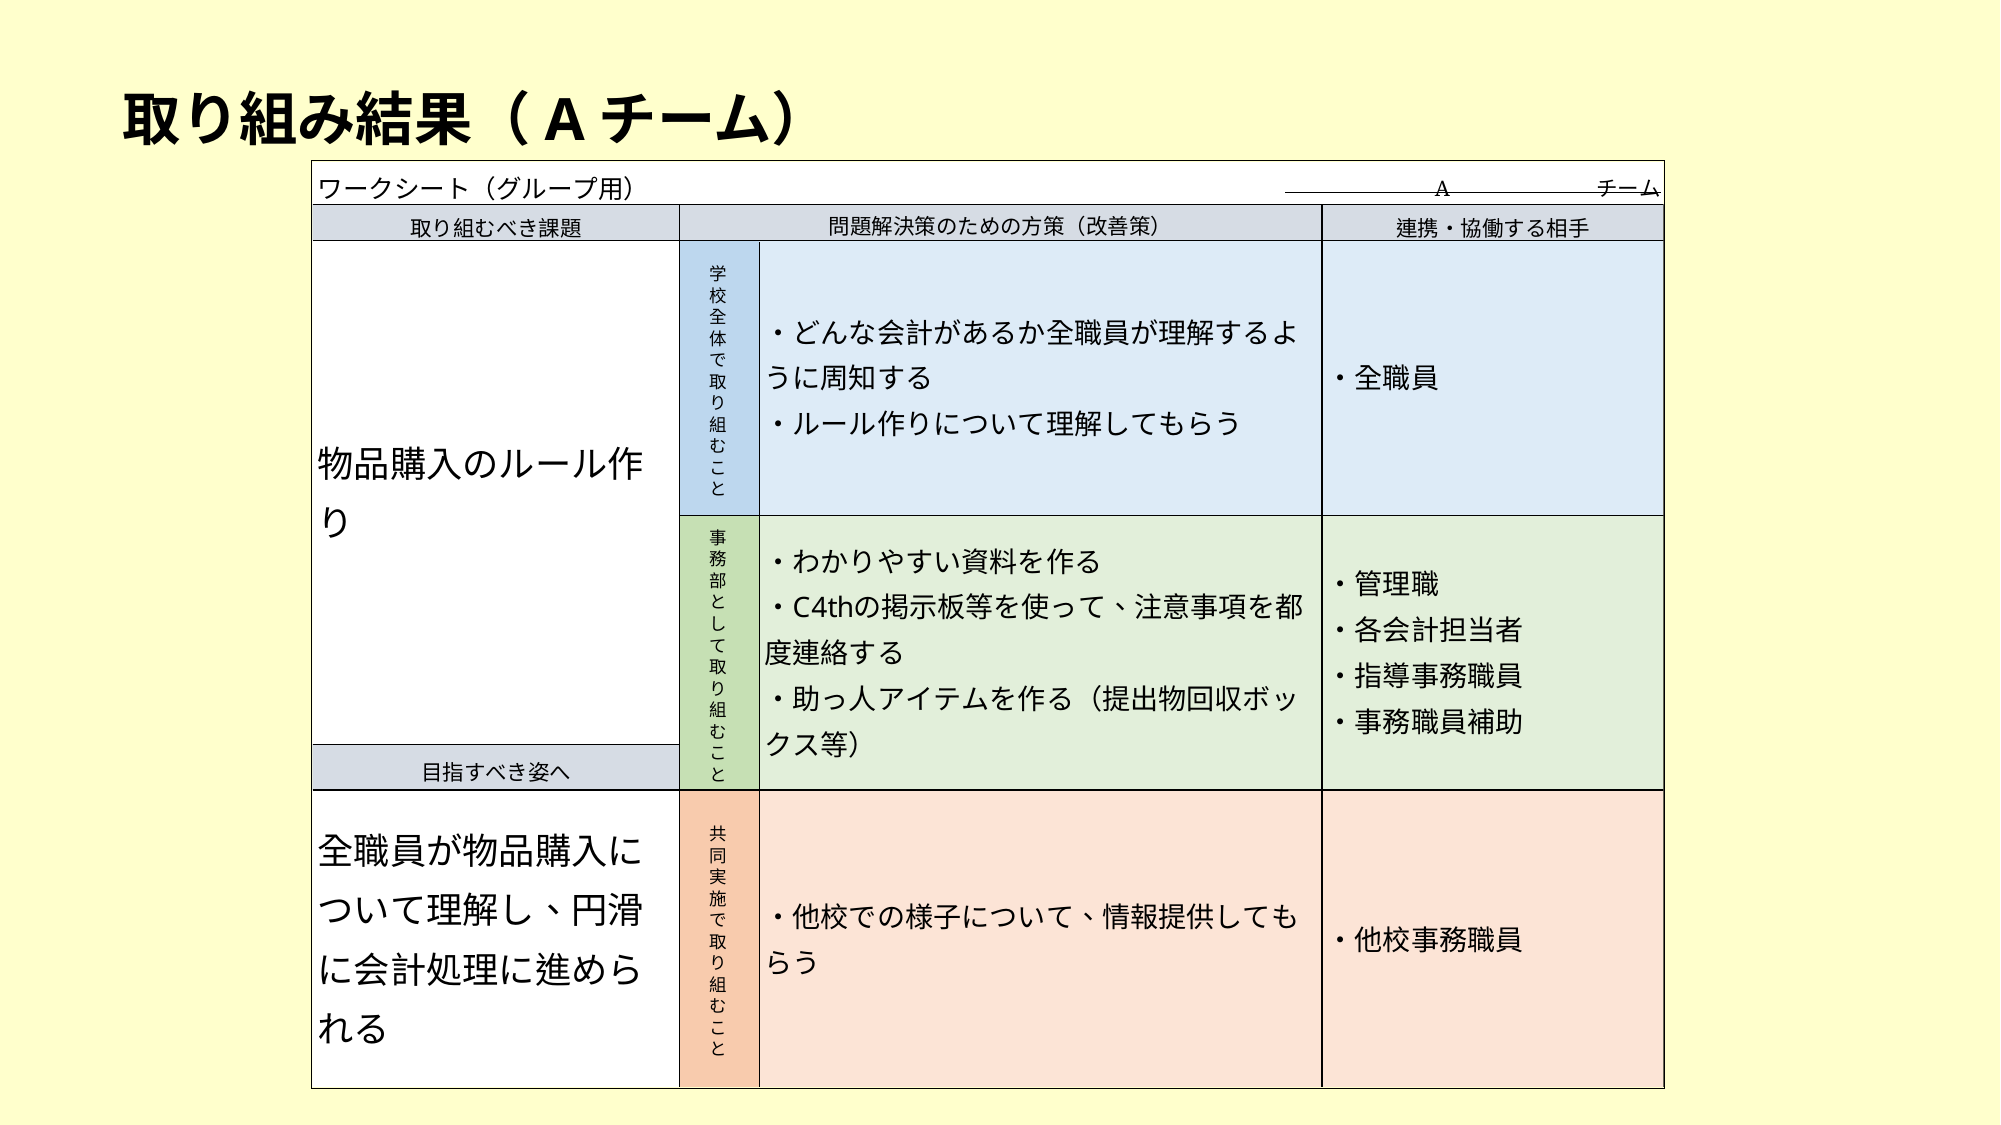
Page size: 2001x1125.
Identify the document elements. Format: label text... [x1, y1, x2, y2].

text_box 取り組み結果（Aチーム） [108, 75, 988, 160]
picture [311, 160, 1665, 1089]
